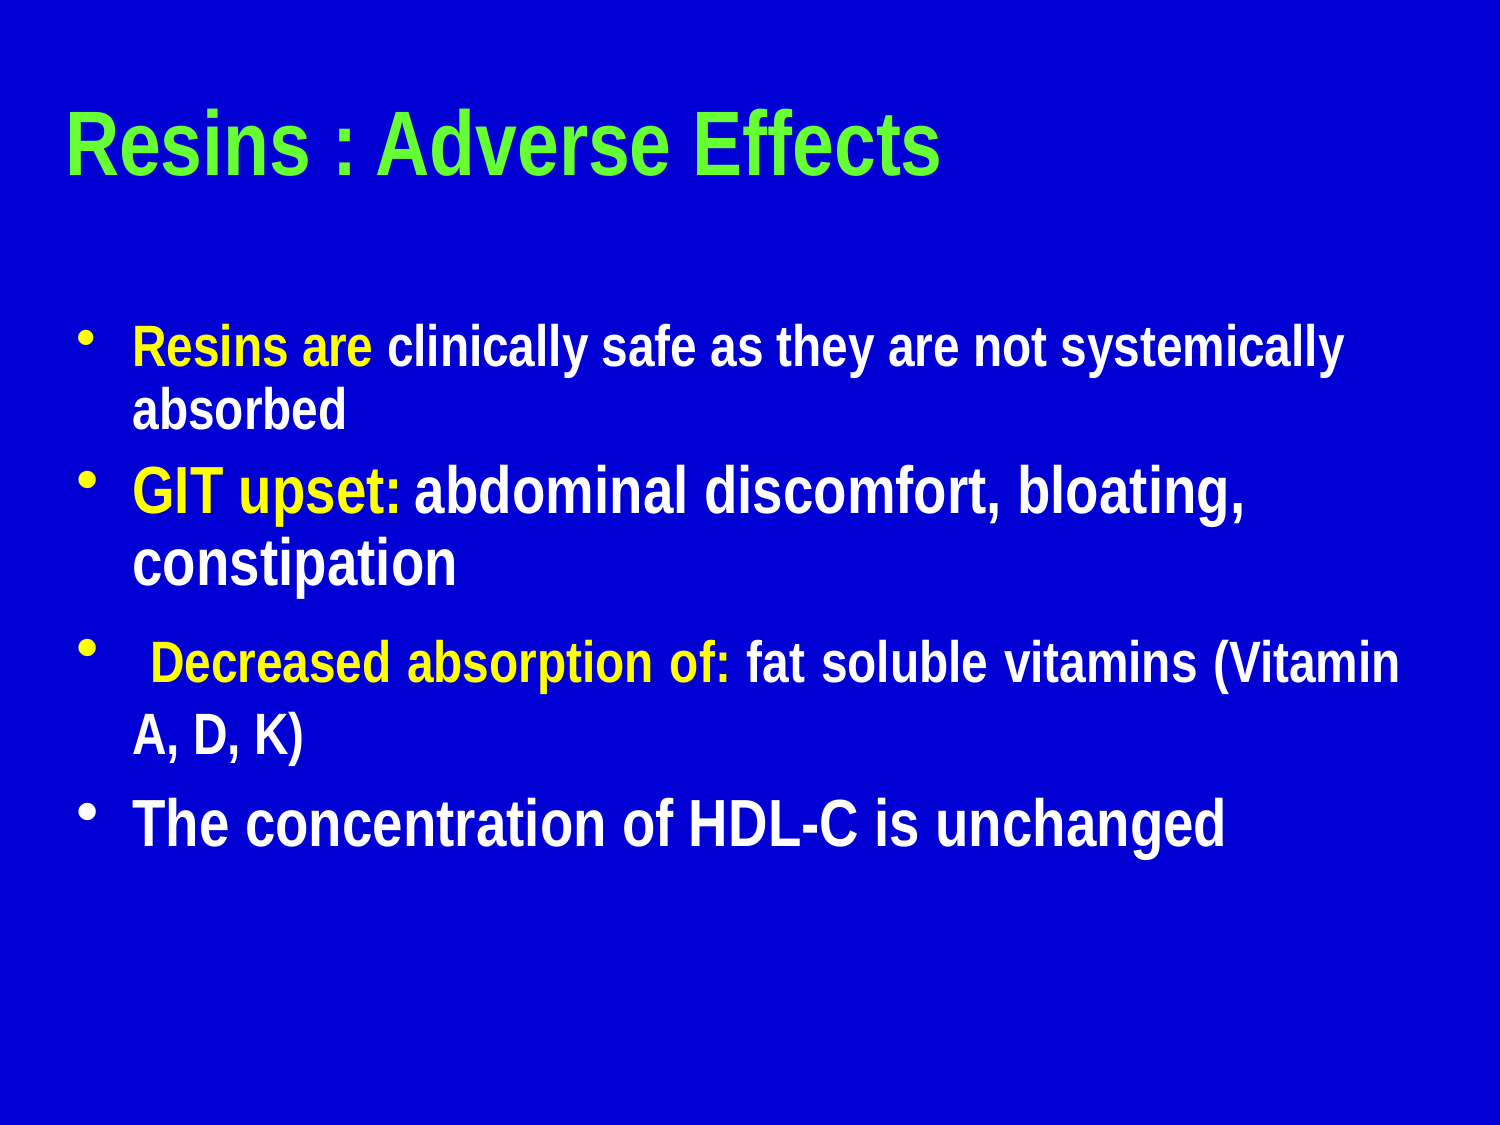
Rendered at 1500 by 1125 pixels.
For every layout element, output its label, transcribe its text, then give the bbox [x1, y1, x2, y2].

list Resins are clinically safe as they are not systemically absorbed GIT upset: abdominal discomfort, bloating, constipation Decreased absorption of: fat soluble vitamins (Vitamin A, D, K) The concentration of HDL-C is unchanged [60, 262, 1417, 1063]
title Resins : Adverse Effects [49, 45, 1426, 233]
